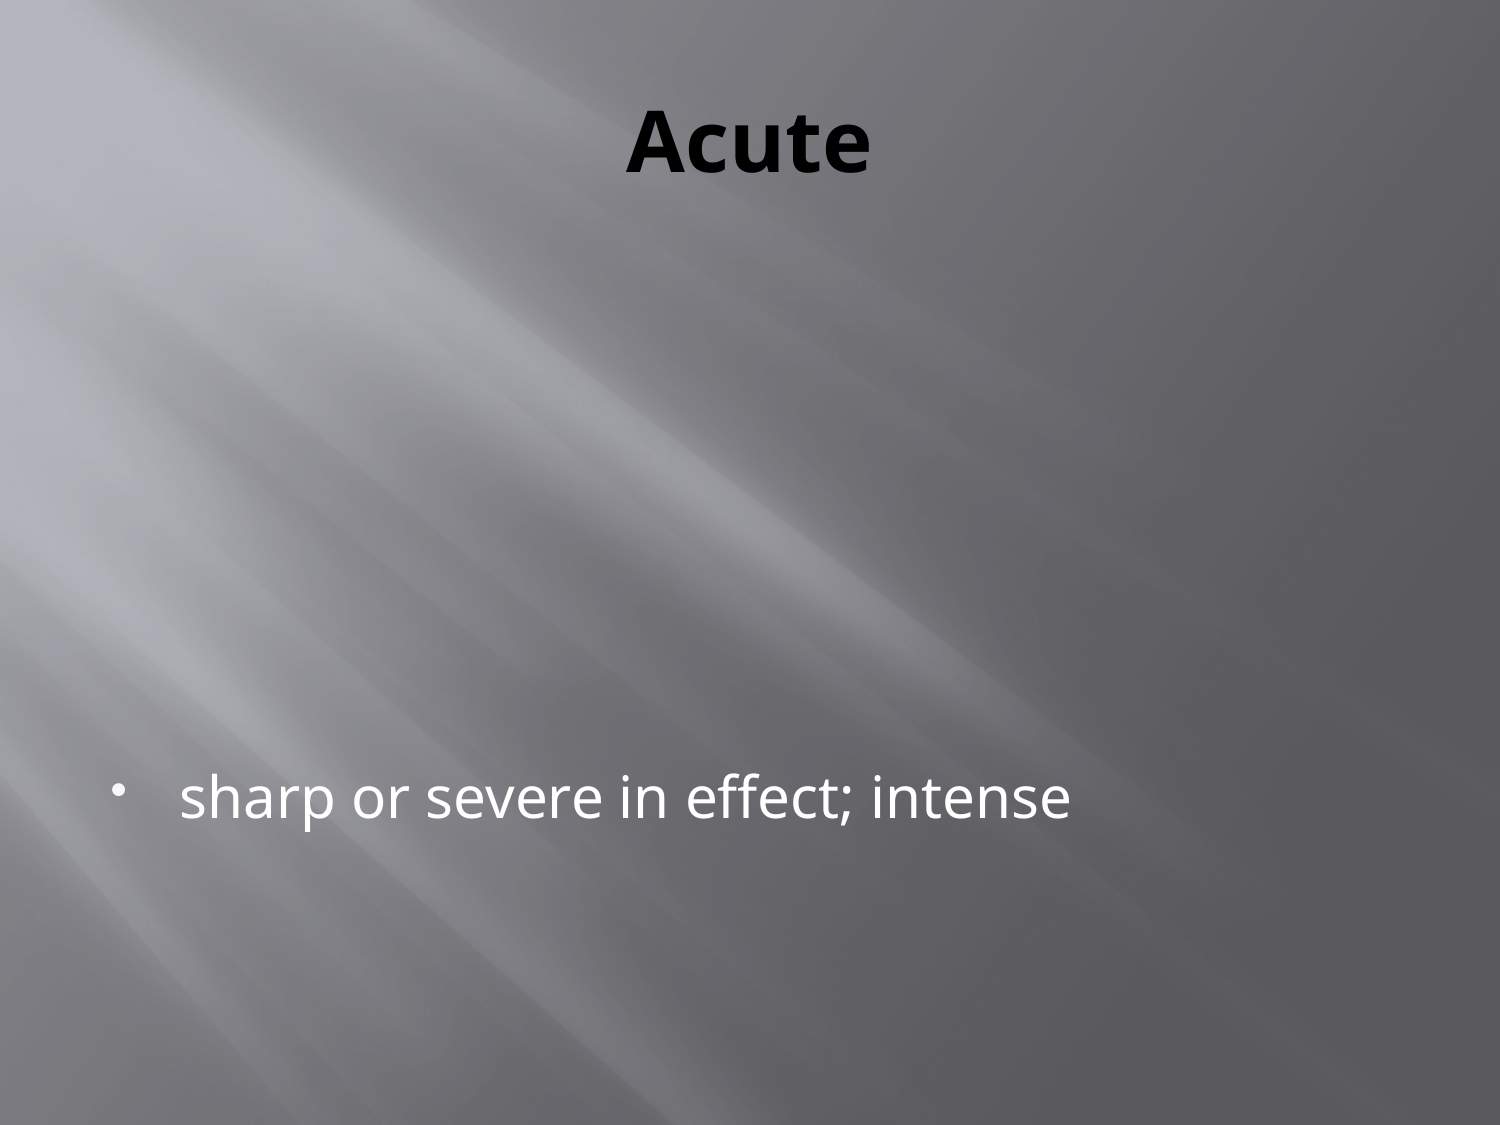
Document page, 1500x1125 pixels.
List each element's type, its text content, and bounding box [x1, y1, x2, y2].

title Acute [75, 45, 1425, 233]
list sharp or severe in effect; intense [75, 262, 1425, 1035]
